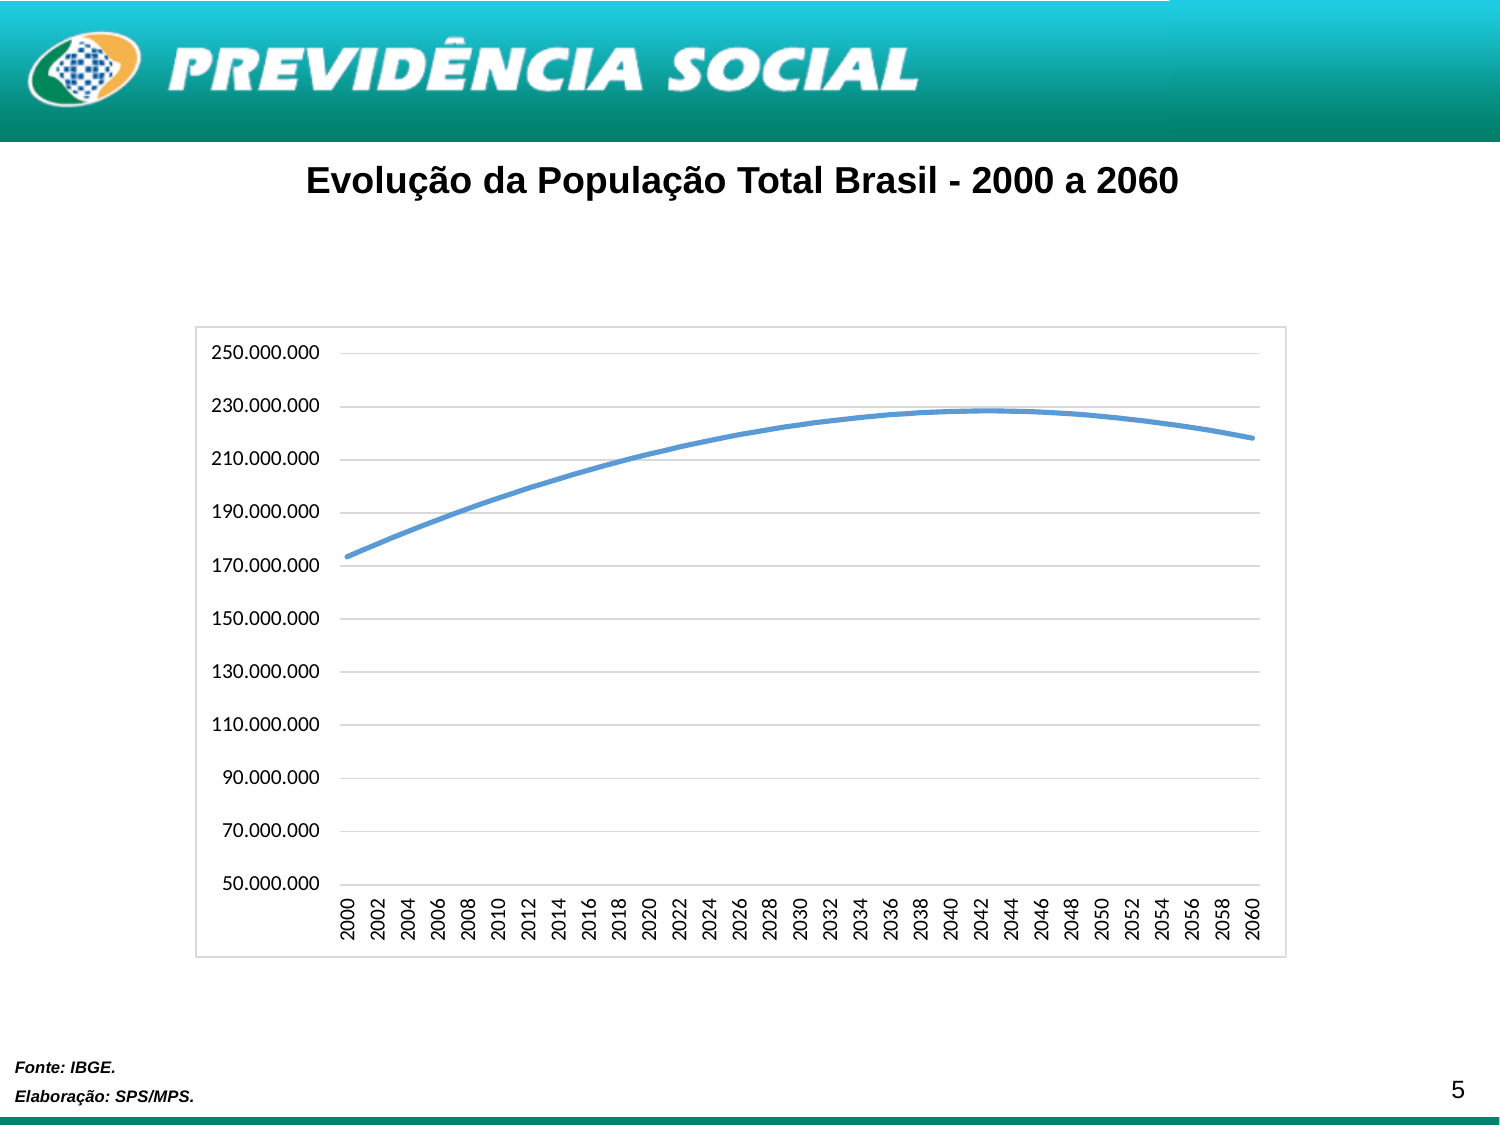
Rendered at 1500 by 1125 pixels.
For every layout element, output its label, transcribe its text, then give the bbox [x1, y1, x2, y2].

text_box Evolução da População Total Brasil - 2000 a 2060 [0, 137, 1493, 220]
text_box Fonte: IBGE. Elaboração: SPS/MPS. [0, 1049, 1500, 1113]
picture [0, 0, 1500, 142]
picture [194, 325, 1287, 958]
picture [0, 1117, 1500, 1125]
